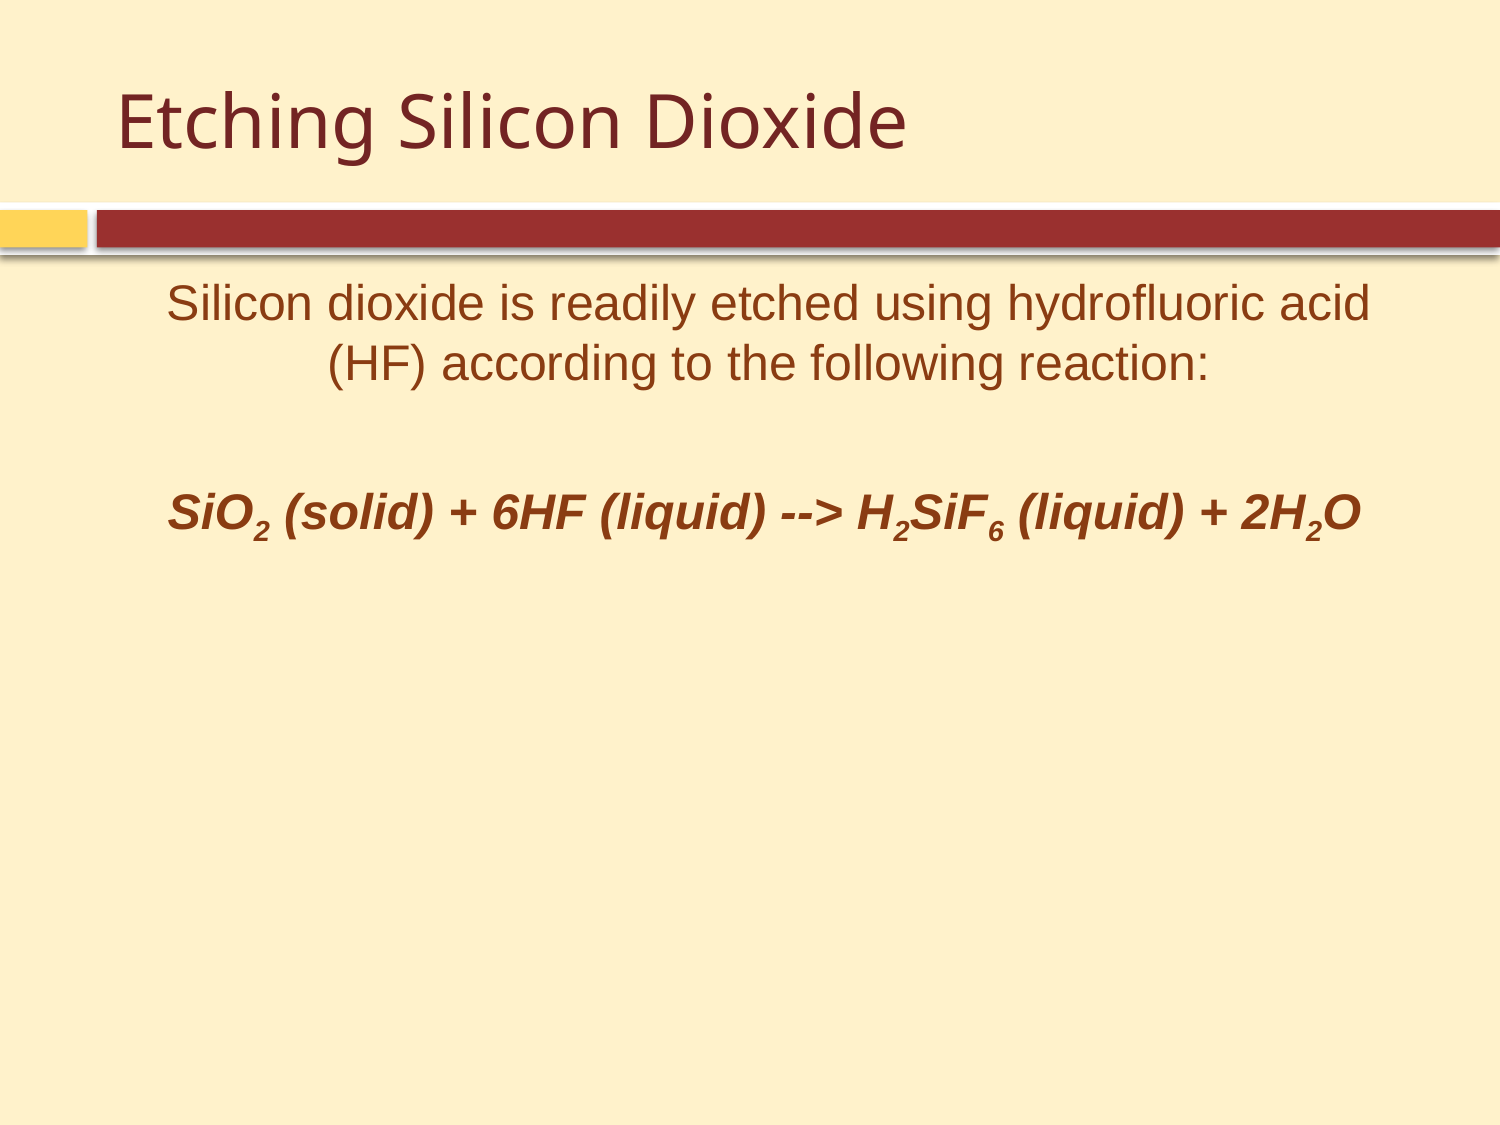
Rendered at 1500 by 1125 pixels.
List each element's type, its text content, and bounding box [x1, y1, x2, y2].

list Silicon dioxide is readily etched using hydrofluoric acid (HF) according to the following reaction: SiO2 (solid) + 6HF (liquid) ‑‑> H2SiF6 (liquid) + 2H2O [100, 262, 1438, 1000]
title Etching Silicon Dioxide [100, 37, 1438, 200]
